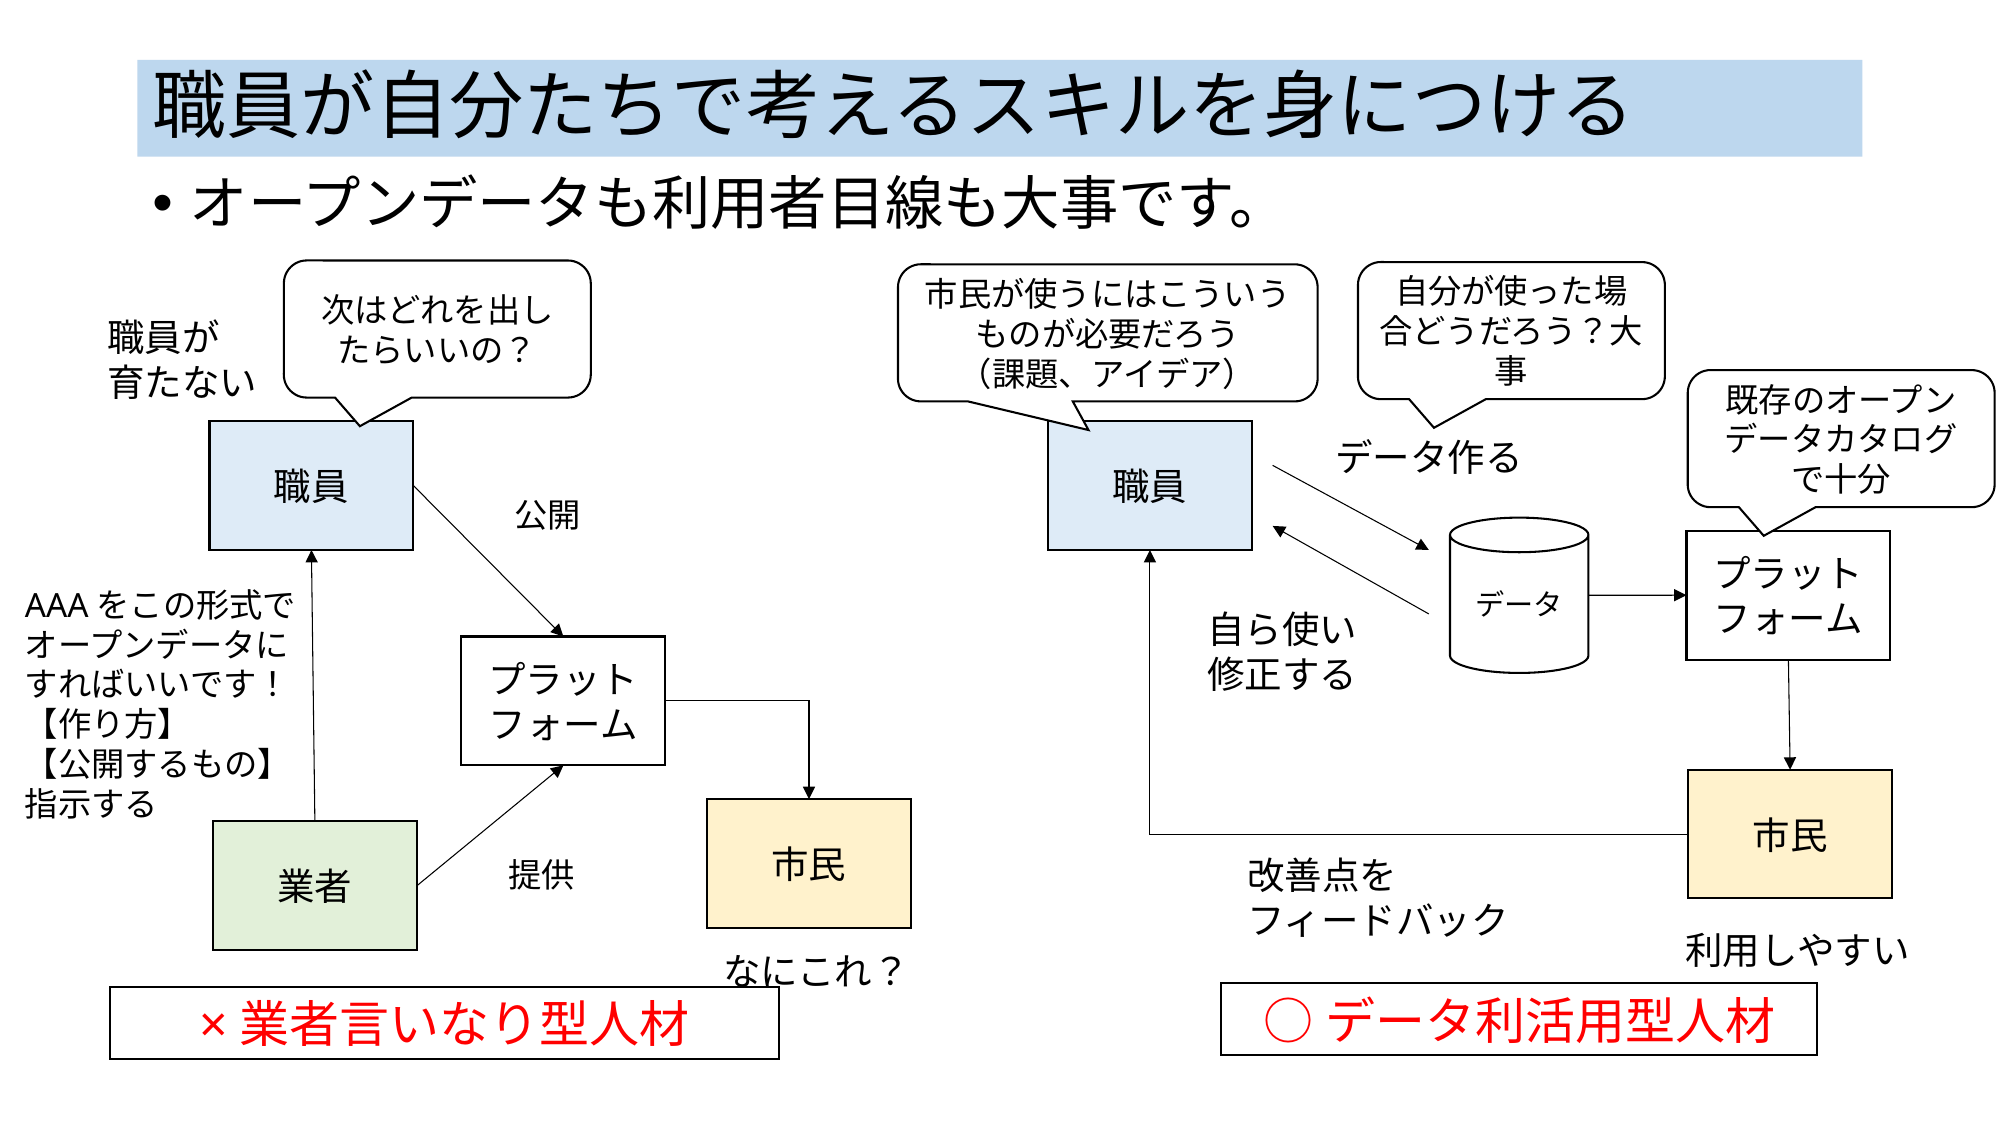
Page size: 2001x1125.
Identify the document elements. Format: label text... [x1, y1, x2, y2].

text_box データ [1448, 516, 1590, 549]
list オープンデータも利用者目線も大事です。 [137, 166, 1863, 1022]
text_box 職員 [1047, 420, 1253, 551]
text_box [413, 485, 564, 637]
text_box 次はどれを出したらいいの？ [282, 259, 592, 428]
text_box プラット フォーム [1685, 530, 1891, 661]
text_box ○データ利活用型人材 [1220, 982, 1818, 1056]
text_box データ作る [1320, 426, 1538, 487]
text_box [1272, 525, 1429, 549]
text_box プラット フォーム [460, 635, 666, 766]
text_box 市民が使うにはこういうものが必要だろう （課題、アイデア） [896, 263, 1319, 432]
text_box 市民 [706, 798, 912, 929]
text_box 職員が 育たない [92, 307, 273, 412]
text_box 改善点を フィードバック [1232, 844, 1524, 949]
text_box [311, 549, 315, 822]
text_box 自分が使った場合どうだろう？大事 [1356, 260, 1666, 430]
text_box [1272, 465, 1429, 525]
text_box なにこれ？ [708, 940, 926, 1000]
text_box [416, 765, 564, 886]
text_box 業者 [212, 820, 418, 951]
text_box ×業者言いなり型人材 [109, 986, 780, 1060]
title 職員が自分たちで考えるスキルを身につける [137, 59, 1863, 157]
text_box 職員 [208, 420, 414, 551]
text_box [665, 700, 810, 800]
text_box 利用しやすい [1670, 919, 1925, 980]
text_box 市民 [1687, 769, 1893, 899]
text_box 提供 [493, 846, 590, 902]
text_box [1149, 549, 1689, 835]
text_box 既存のオープンデータカタログで十分 [1686, 369, 1996, 538]
text_box 公開 [564, 486, 596, 542]
text_box AAAをこの形式で オープンデータに すればいいです！ 【作り方】 【公開するもの】 指示する [10, 576, 311, 831]
